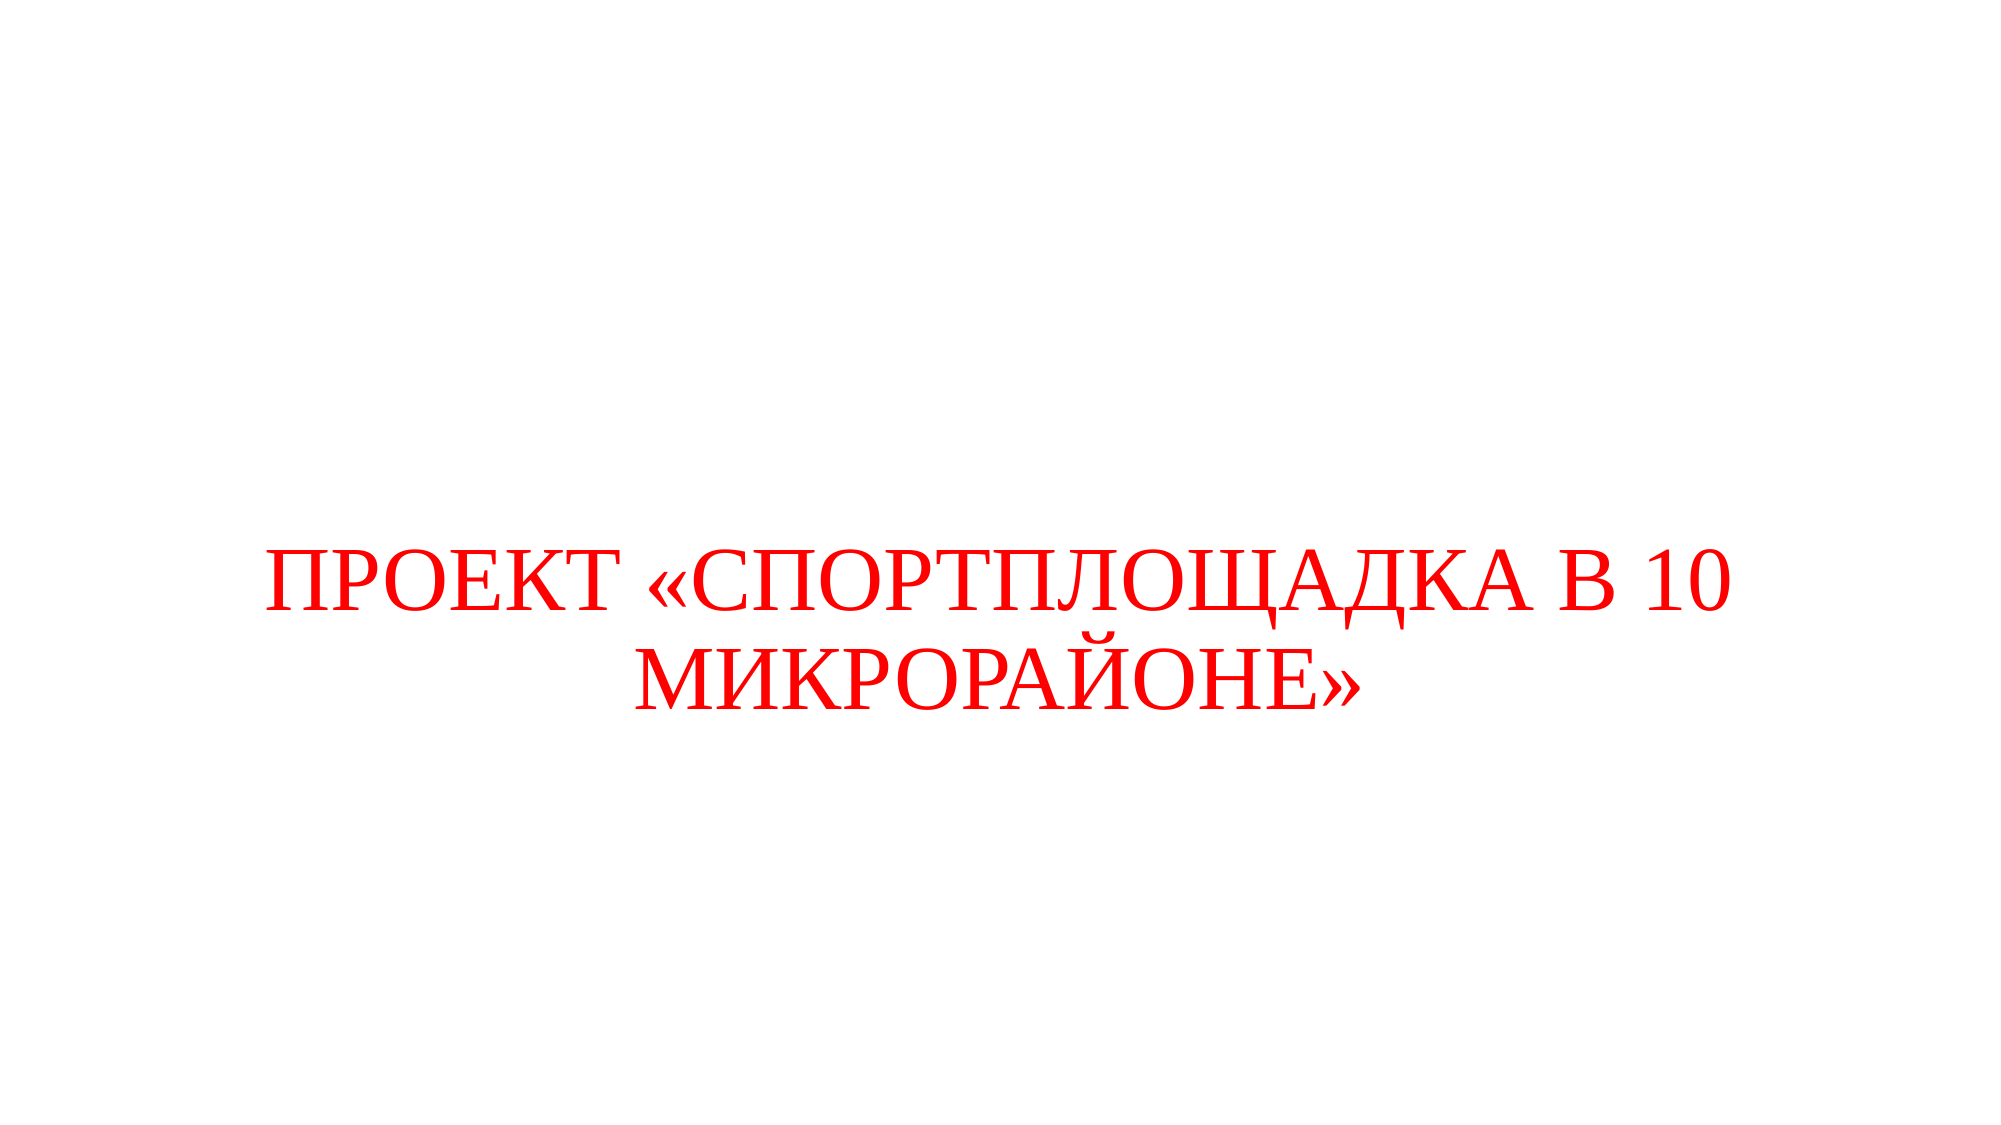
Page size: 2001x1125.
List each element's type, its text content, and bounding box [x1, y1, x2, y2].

title ПРОЕКТ «СПОРТПЛОЩАДКА В 10 МИКРОРАЙОНЕ» [137, 338, 1863, 922]
